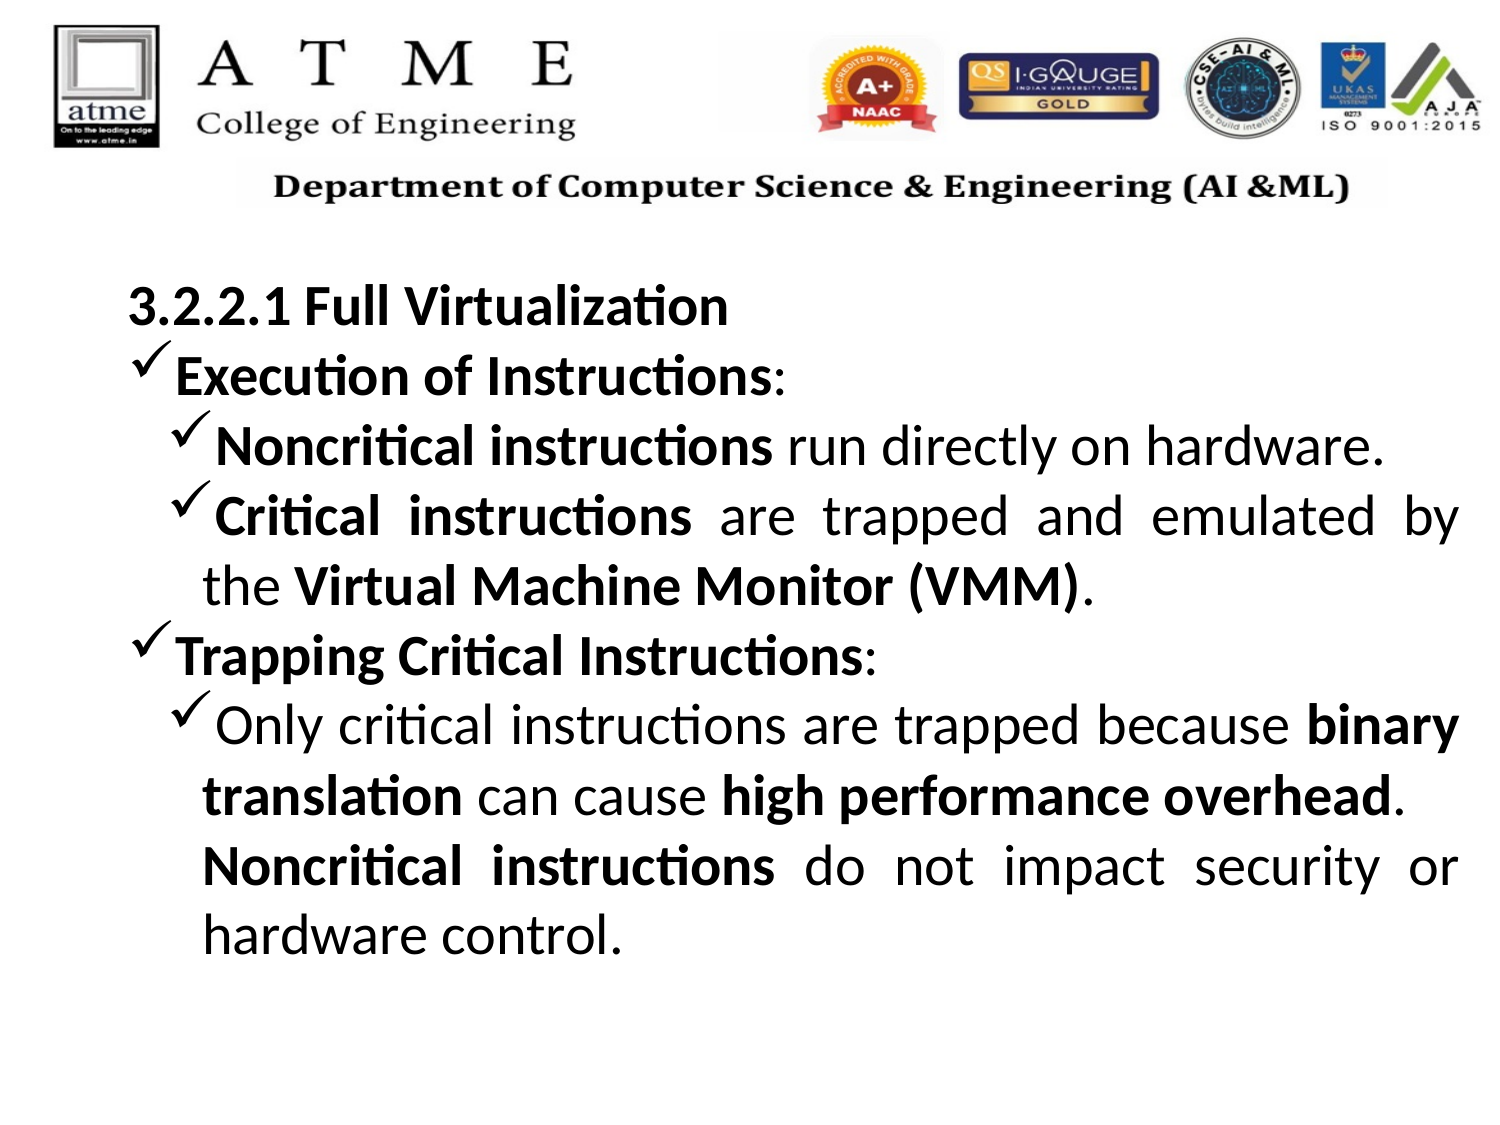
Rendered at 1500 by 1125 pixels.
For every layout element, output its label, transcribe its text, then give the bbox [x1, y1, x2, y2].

picture [24, 0, 1500, 226]
text_box 3.2.2.1 Full Virtualization Execution of Instructions: Noncritical instructions run directly on hardware. Critical instructions are trapped and emulated by the Virtual Machine Monitor (VMM). Trapping Critical Instructions: Only critical instructions are trapped because binary translation can cause high performance overhead. Noncritical instructions do not impact security or hardware control. [112, 259, 1475, 974]
